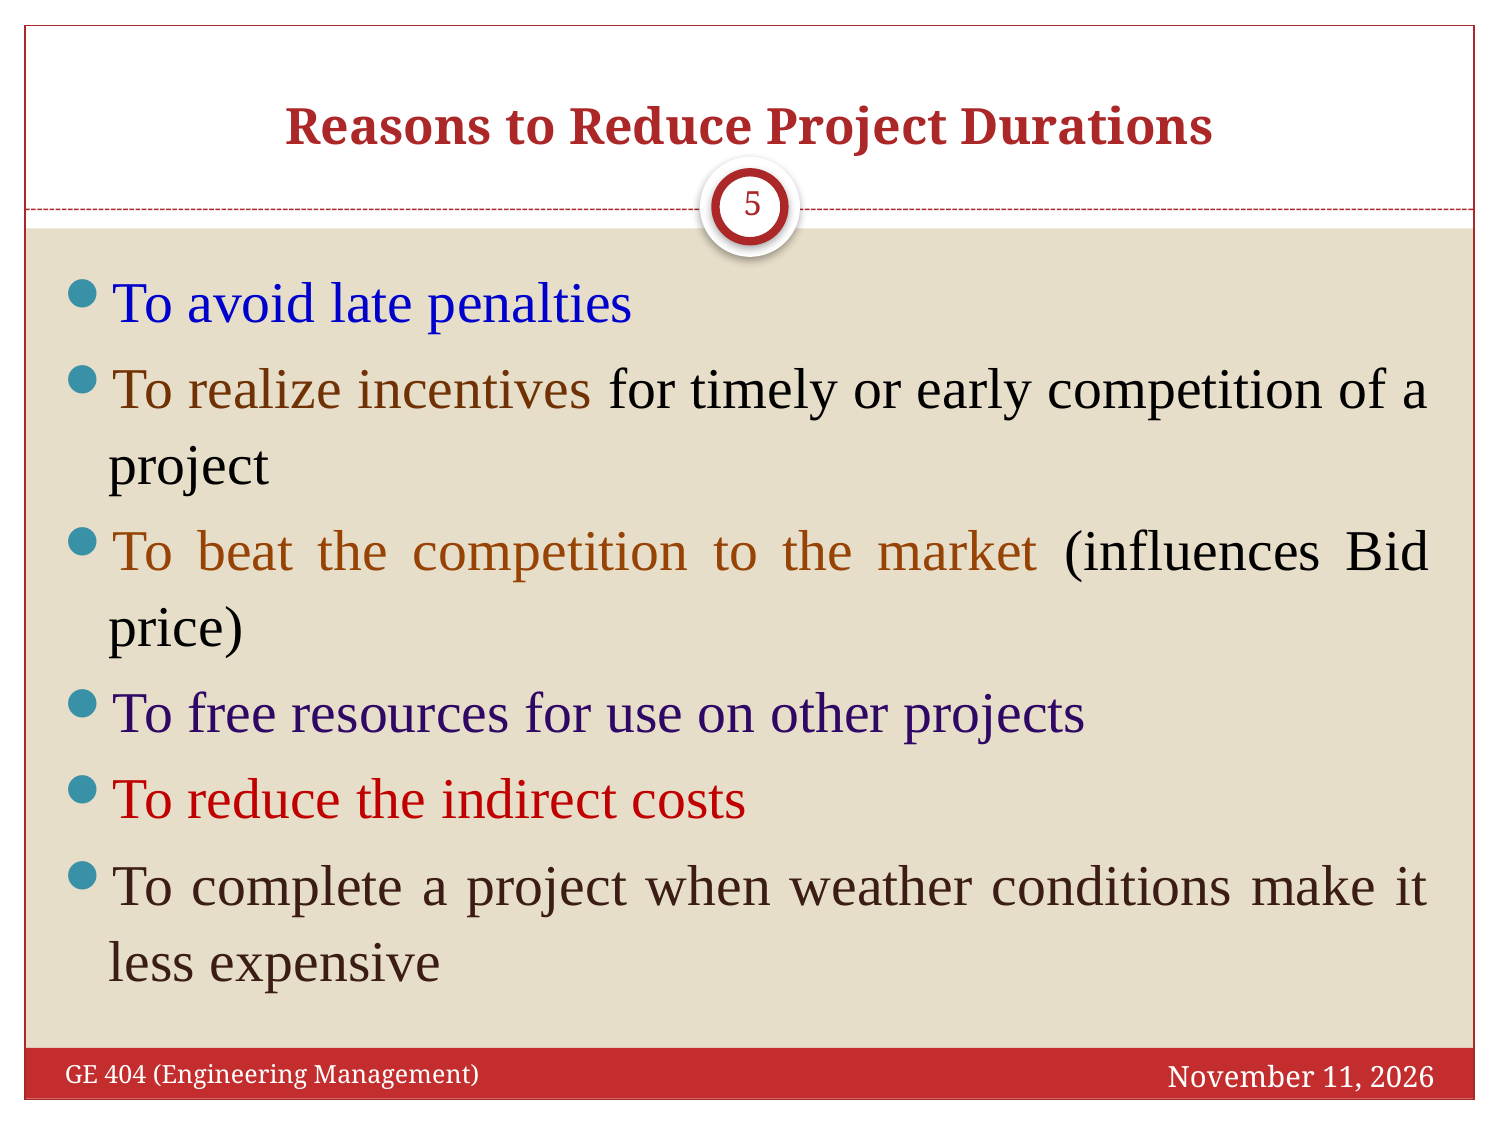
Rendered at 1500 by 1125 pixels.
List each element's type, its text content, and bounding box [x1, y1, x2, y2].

slide_number 5 [715, 168, 791, 241]
footer GE 404 (Engineering Management) [50, 1051, 638, 1112]
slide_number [950, 1050, 1450, 1111]
list To avoid late penalties To realize incentives for timely or early competition of a project To beat the competition to the market (influences Bid price) To free resources for use on other projects To reduce the indirect costs To complete a project when weather conditions make it less expensive [49, 250, 1445, 1001]
title Reasons to Reduce Project Durations [49, 37, 1450, 162]
